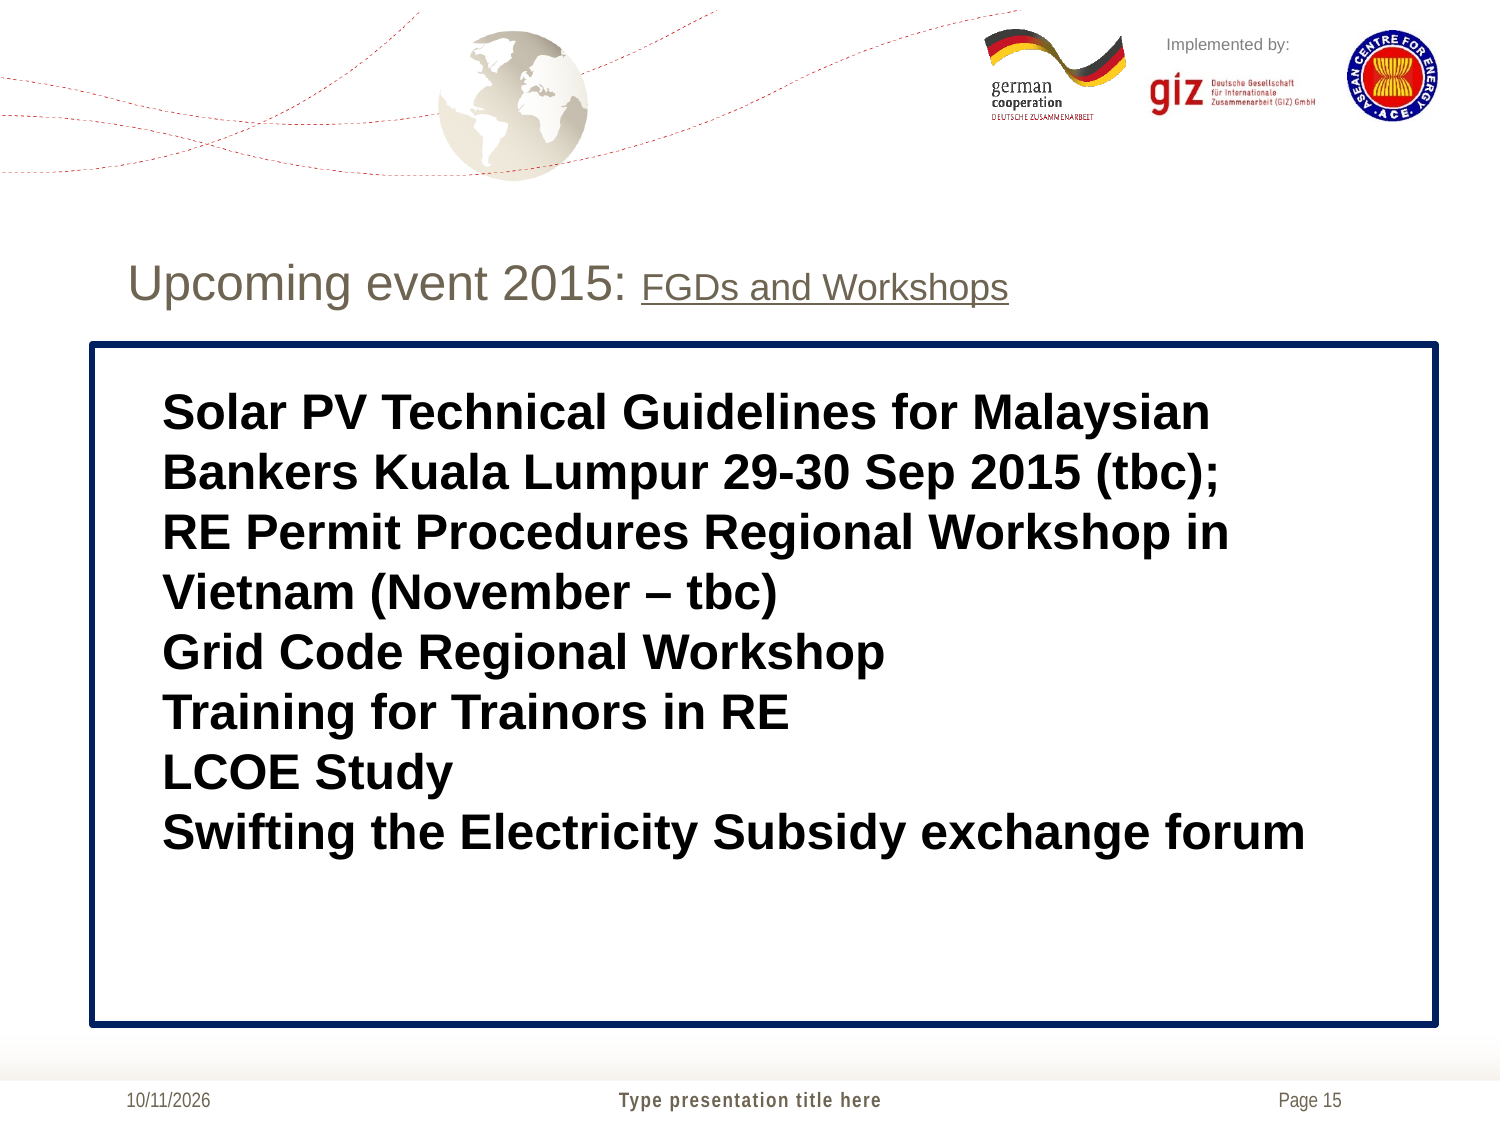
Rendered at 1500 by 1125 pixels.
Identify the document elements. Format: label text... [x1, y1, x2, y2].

picture [0, 959, 1500, 1081]
text_box Solar PV Technical Guidelines for Malaysian Bankers Kuala Lumpur 29-30 Sep 2015 (tbc); RE Permit Procedures Regional Workshop in Vietnam (November – tbc) Grid Code Regional Workshop Training for Trainors in RE LCOE Study Swifting the Electricity Subsidy exchange forum [147, 372, 1436, 1078]
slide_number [111, 1079, 325, 1121]
text_box [90, 342, 1438, 1027]
picture [0, 10, 1500, 194]
footer Type presentation title here [469, 1079, 1031, 1121]
title Upcoming event 2015: FGDs and Workshops [111, 243, 1389, 342]
